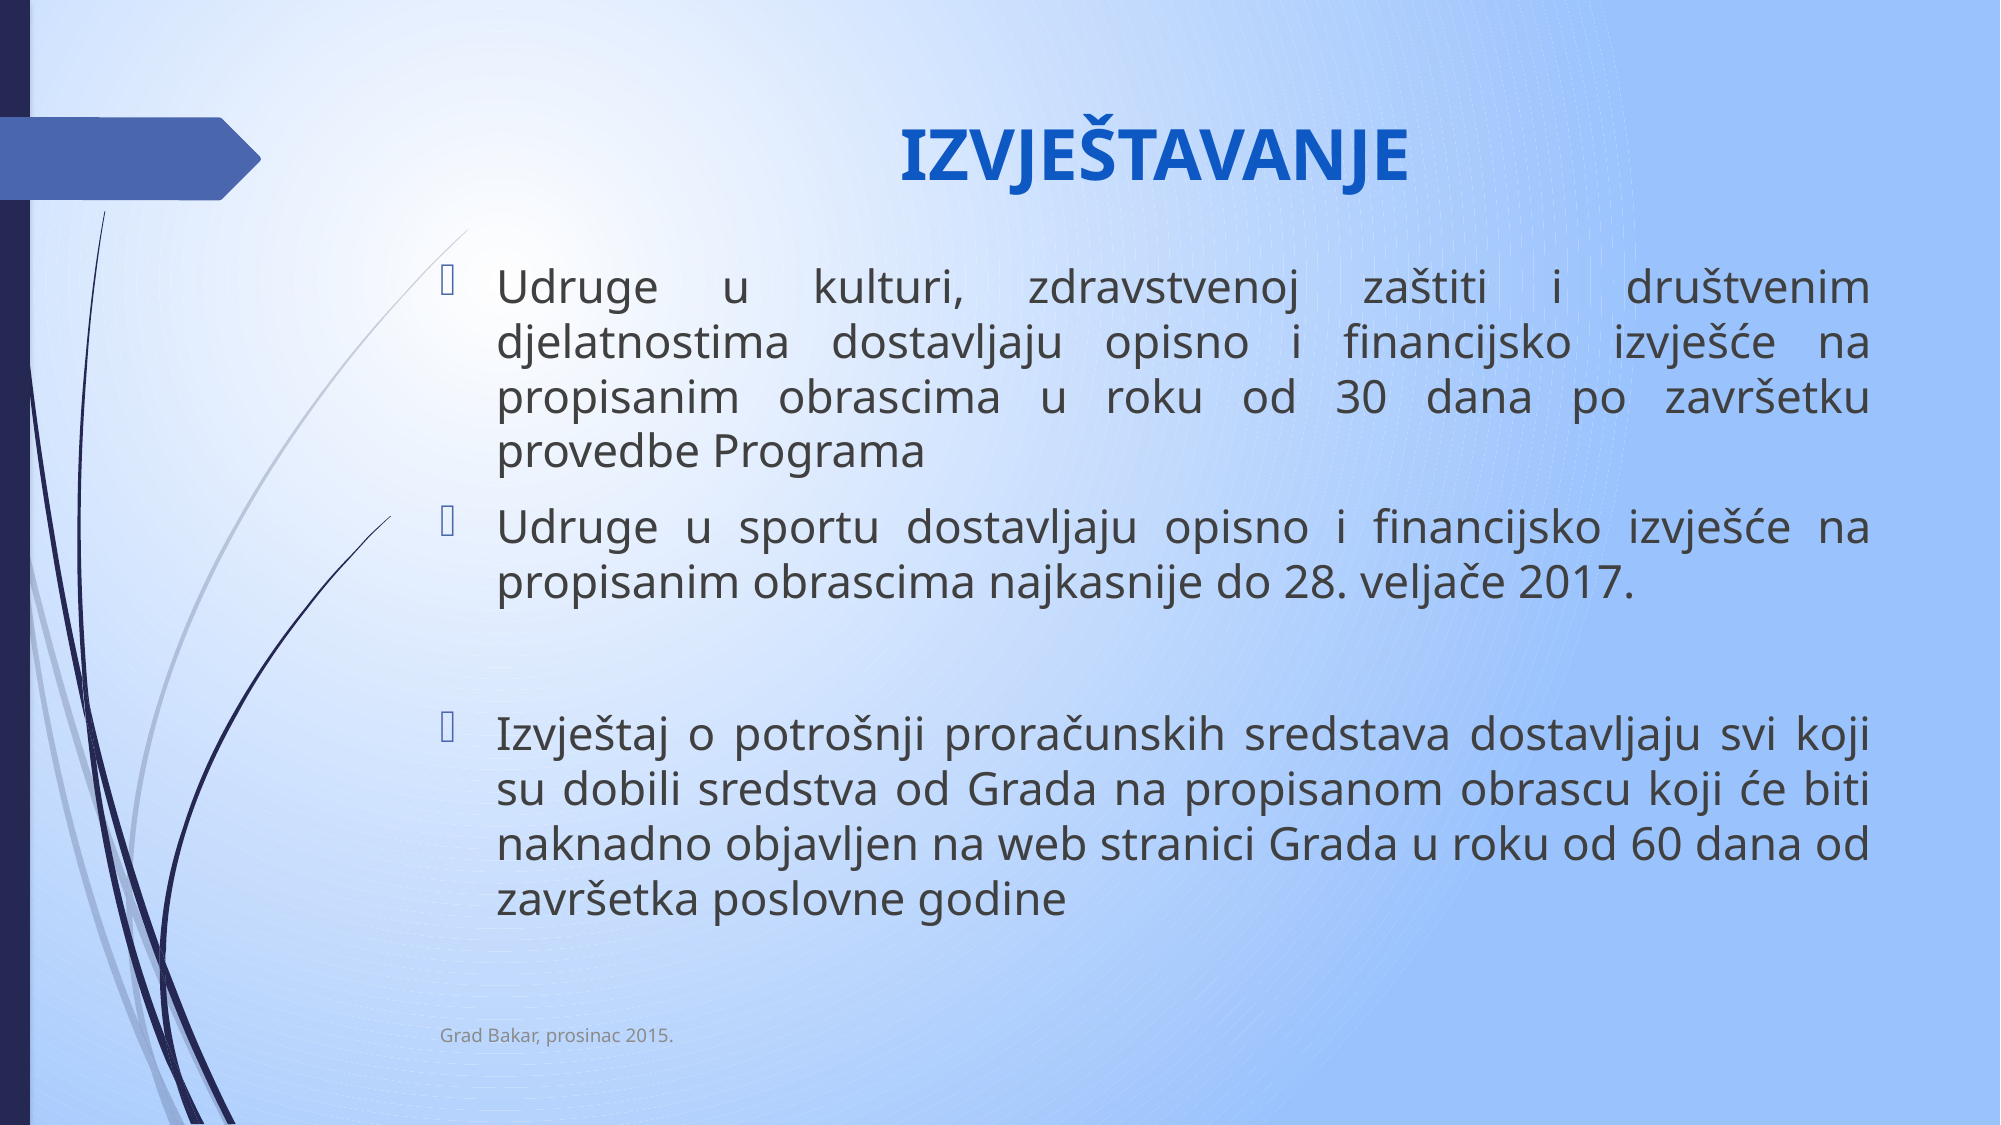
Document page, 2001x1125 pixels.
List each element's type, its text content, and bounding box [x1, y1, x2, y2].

footer Grad Bakar, prosinac 2015. [424, 1006, 1675, 1067]
title IZVJEŠTAVANJE [425, 102, 1888, 232]
list Udruge u kulturi, zdravstvenoj zaštiti i društvenim djelatnostima dostavljaju opisno i financijsko izvješće na propisanim obrascima u roku od 30 dana po završetku provedbe Programa Udruge u sportu dostavljaju opisno i financijsko izvješće na propisanim obrascima najkasnije do 28. veljače 2017. Izvještaj o potrošnji proračunskih sredstava dostavljaju svi koji su dobili sredstva od Grada na propisanom obrascu koji će biti naknadno objavljen na web stranici Grada u roku od 60 dana od završetka poslovne godine [424, 249, 1888, 970]
